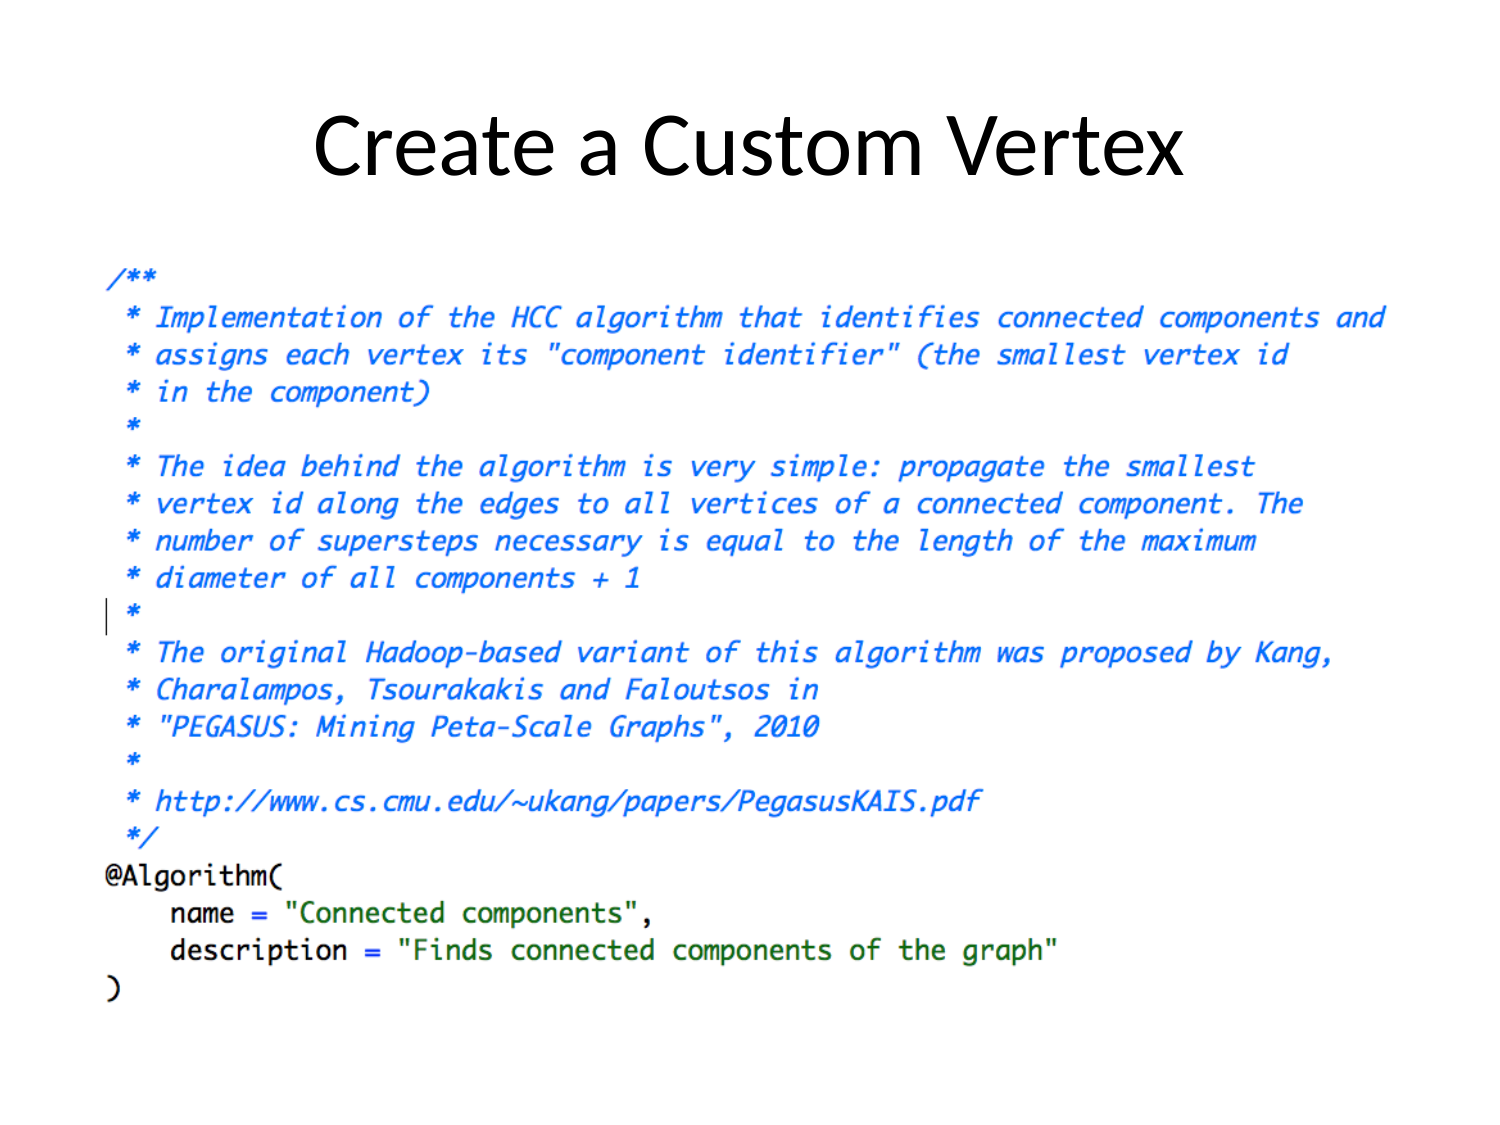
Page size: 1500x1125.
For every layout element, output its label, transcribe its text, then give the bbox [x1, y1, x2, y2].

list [74, 262, 1426, 1006]
title Create a Custom Vertex [75, 45, 1425, 233]
